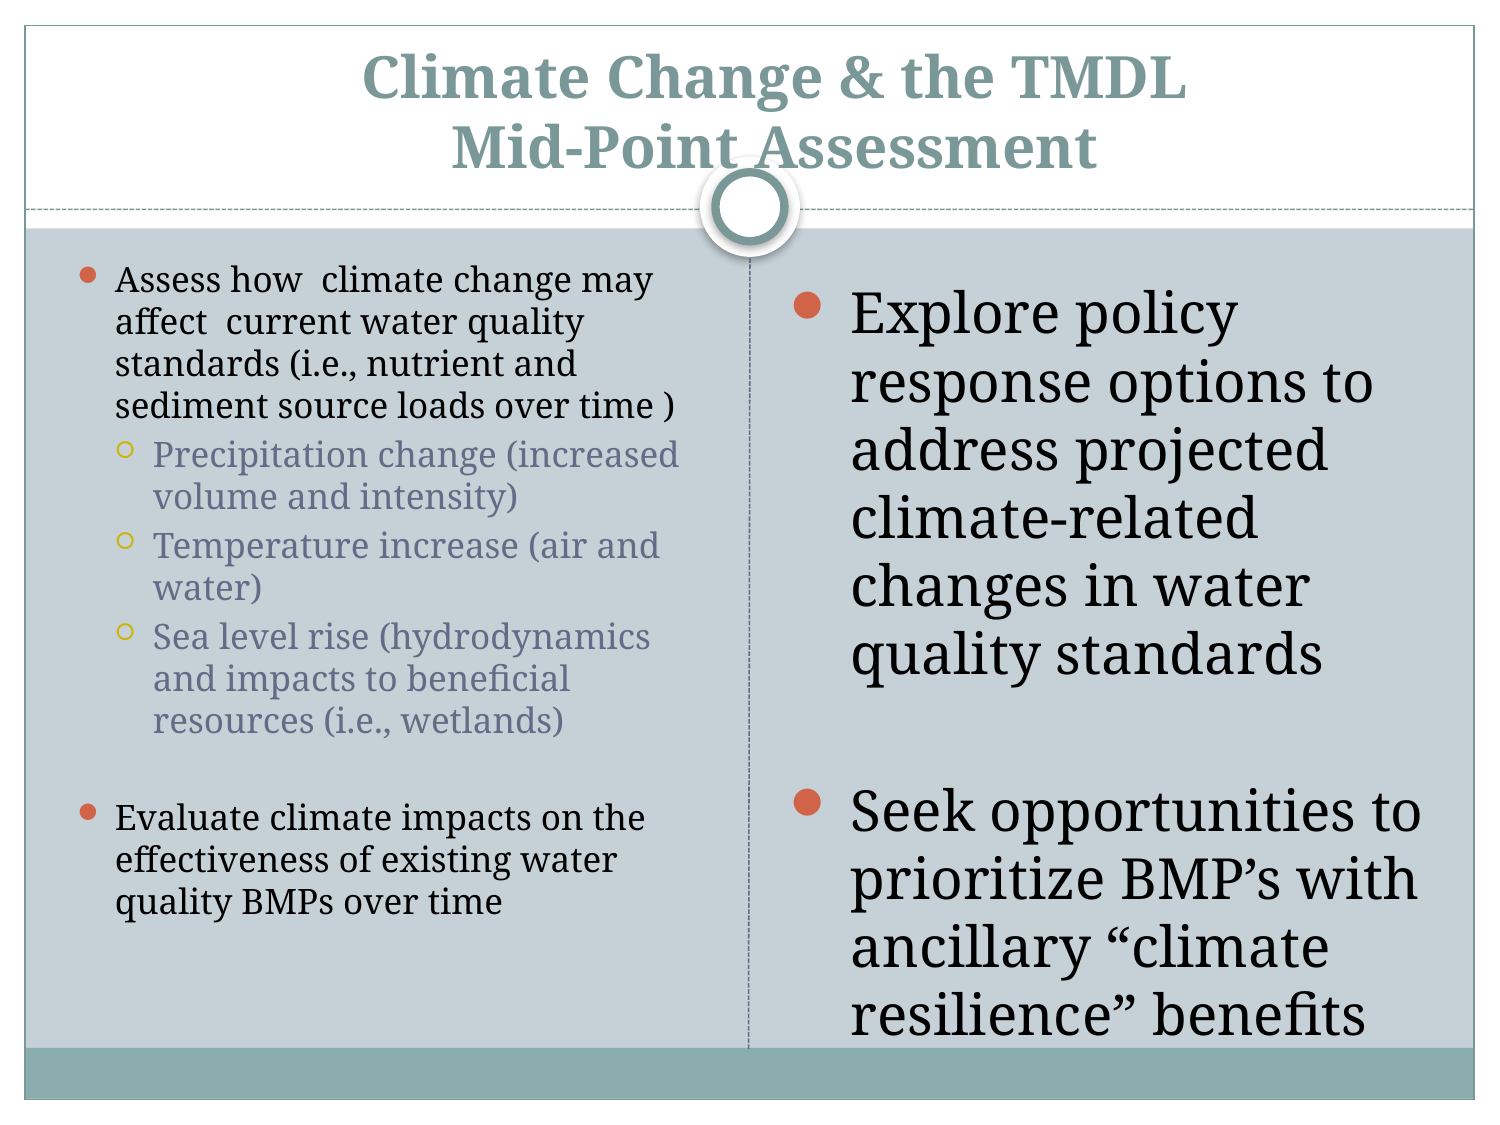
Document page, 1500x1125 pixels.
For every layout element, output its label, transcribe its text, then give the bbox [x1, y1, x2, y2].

title Climate Change & the TMDL Mid-Point Assessment [99, 0, 1450, 188]
list Assess how climate change may affect current water quality standards (i.e., nutrient and sediment source loads over time ) Precipitation change (increased volume and intensity) Temperature increase (air and water) Sea level rise (hydrodynamics and impacts to beneficial resources (i.e., wetlands) Evaluate climate impacts on the effectiveness of existing water quality BMPs over time [62, 249, 713, 1028]
list Explore policy response options to address projected climate-related changes in water quality standards Seek opportunities to prioritize BMP’s with ancillary “climate resilience” benefits [774, 237, 1463, 1063]
